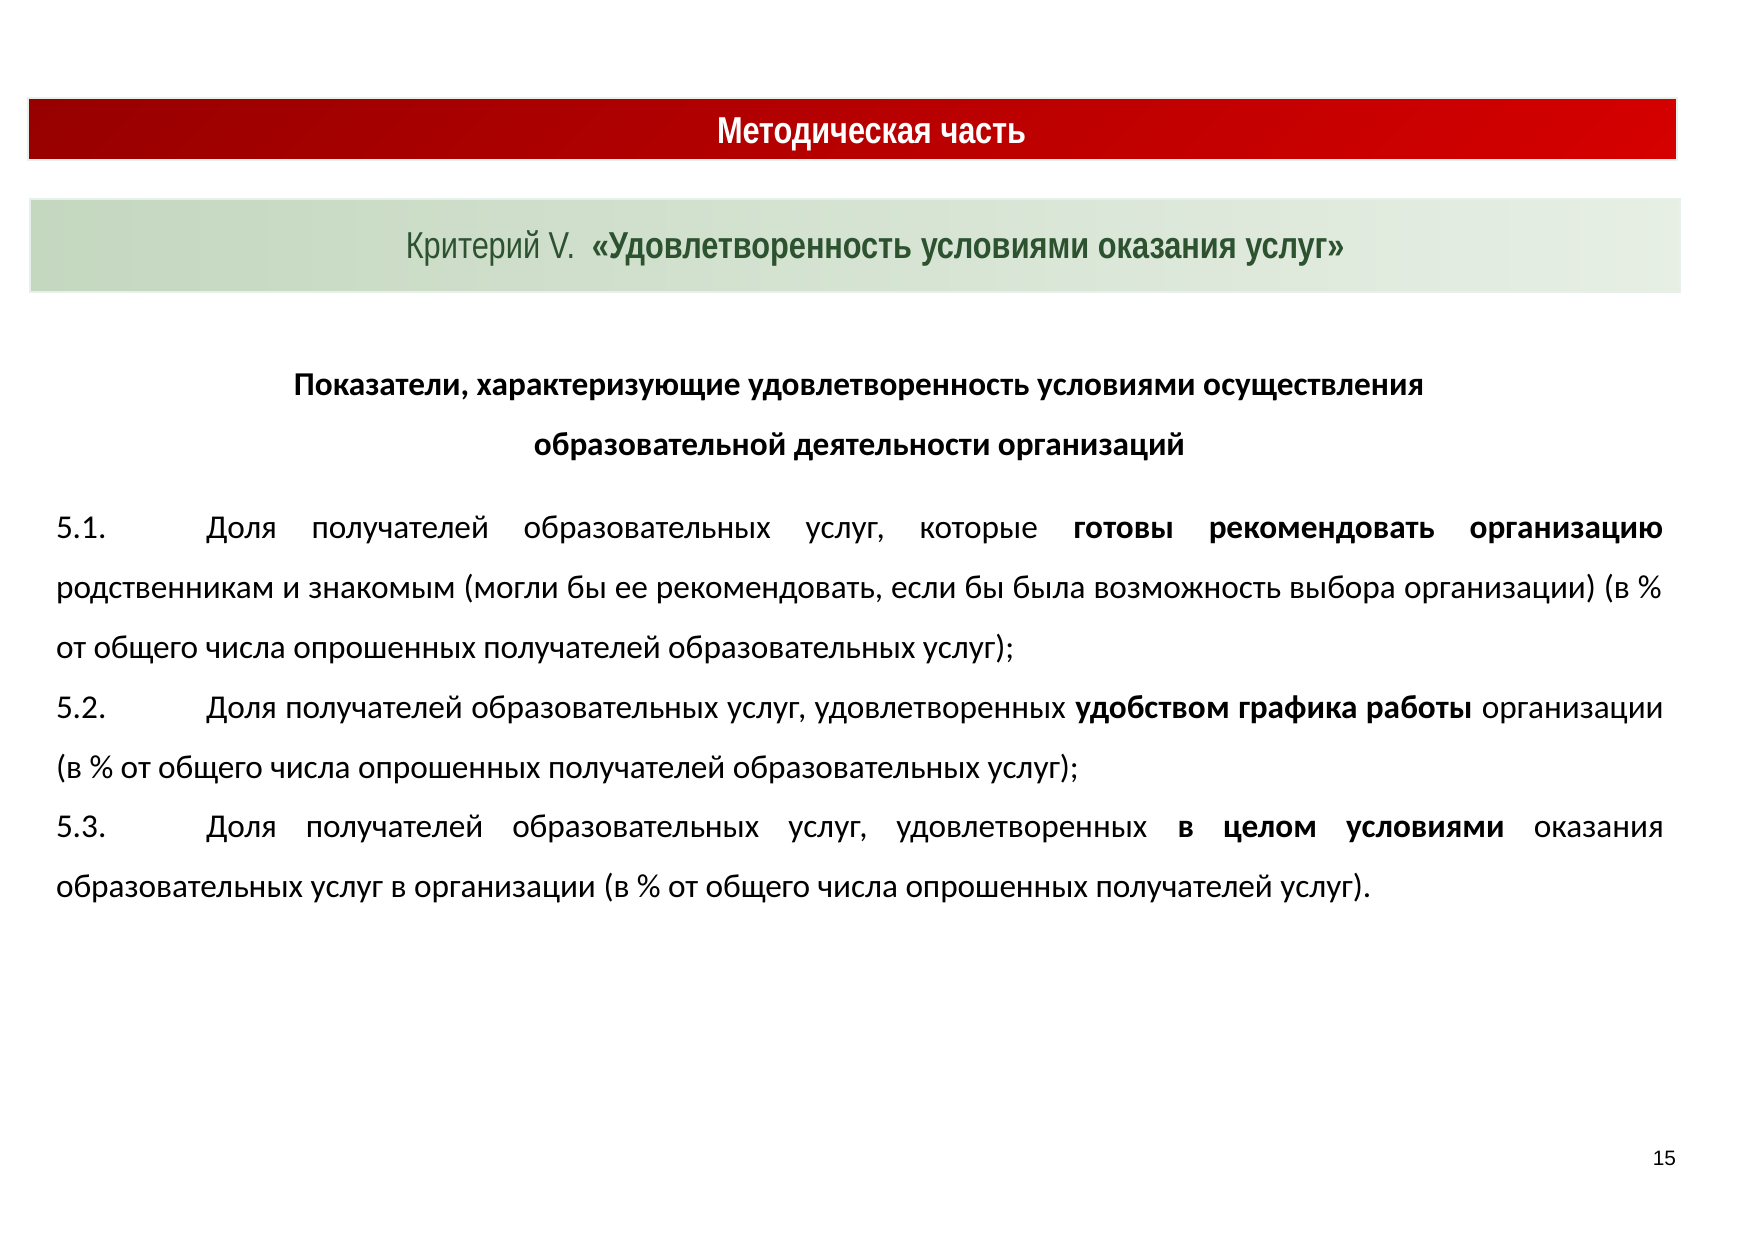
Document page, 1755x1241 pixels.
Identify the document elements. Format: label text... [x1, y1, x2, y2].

text_box <номер> [1283, 1136, 1693, 1223]
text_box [27, 98, 1678, 161]
text_box Показатели, характеризующие удовлетворенность условиями осуществления образовательной деятельности организаций 5.1. Доля получателей образовательных услуг, которые готовы рекомендовать организацию родственникам и знакомым (могли бы ее рекомендовать, если бы была возможность выбора организации) (в % от общего числа опрошенных получателей образовательных услуг); 5.2. Доля получателей образовательных услуг, удовлетворенных удобством графика работы организации (в % от общего числа опрошенных получателей образовательных услуг); 5.3. Доля получателей образовательных услуг, удовлетворенных в целом условиями оказания образовательных услуг в организации (в % от общего числа опрошенных получателей услуг). [41, 334, 1679, 1109]
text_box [29, 198, 1681, 293]
